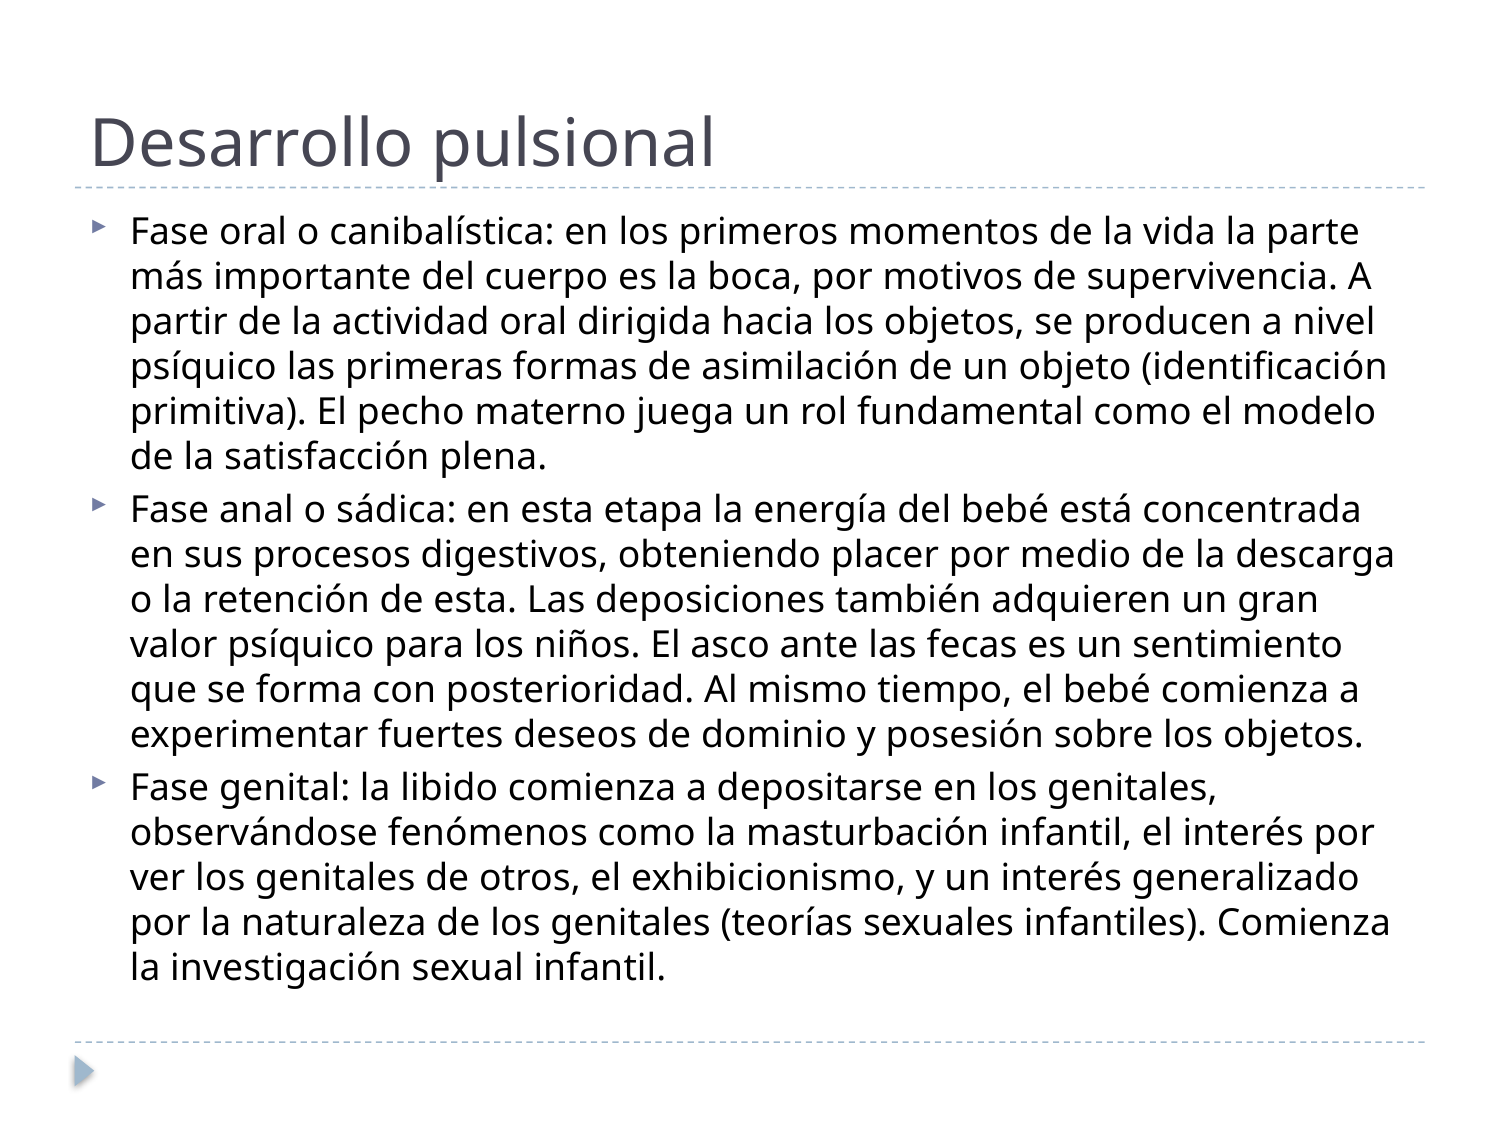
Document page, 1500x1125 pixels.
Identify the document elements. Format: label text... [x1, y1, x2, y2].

title Desarrollo pulsional [75, 24, 1425, 188]
list Fase oral o canibalística: en los primeros momentos de la vida la parte más importante del cuerpo es la boca, por motivos de supervivencia. A partir de la actividad oral dirigida hacia los objetos, se producen a nivel psíquico las primeras formas de asimilación de un objeto (identificación primitiva). El pecho materno juega un rol fundamental como el modelo de la satisfacción plena. Fase anal o sádica: en esta etapa la energía del bebé está concentrada en sus procesos digestivos, obteniendo placer por medio de la descarga o la retención de esta. Las deposiciones también adquieren un gran valor psíquico para los niños. El asco ante las fecas es un sentimiento que se forma con posterioridad. Al mismo tiempo, el bebé comienza a experimentar fuertes deseos de dominio y posesión sobre los objetos. Fase genital: la libido comienza a depositarse en los genitales, observándose fenómenos como la masturbación infantil, el interés por ver los genitales de otros, el exhibicionismo, y un interés generalizado por la naturaleza de los genitales (teorías sexuales infantiles). Comienza la investigación sexual infantil. [75, 200, 1425, 1010]
